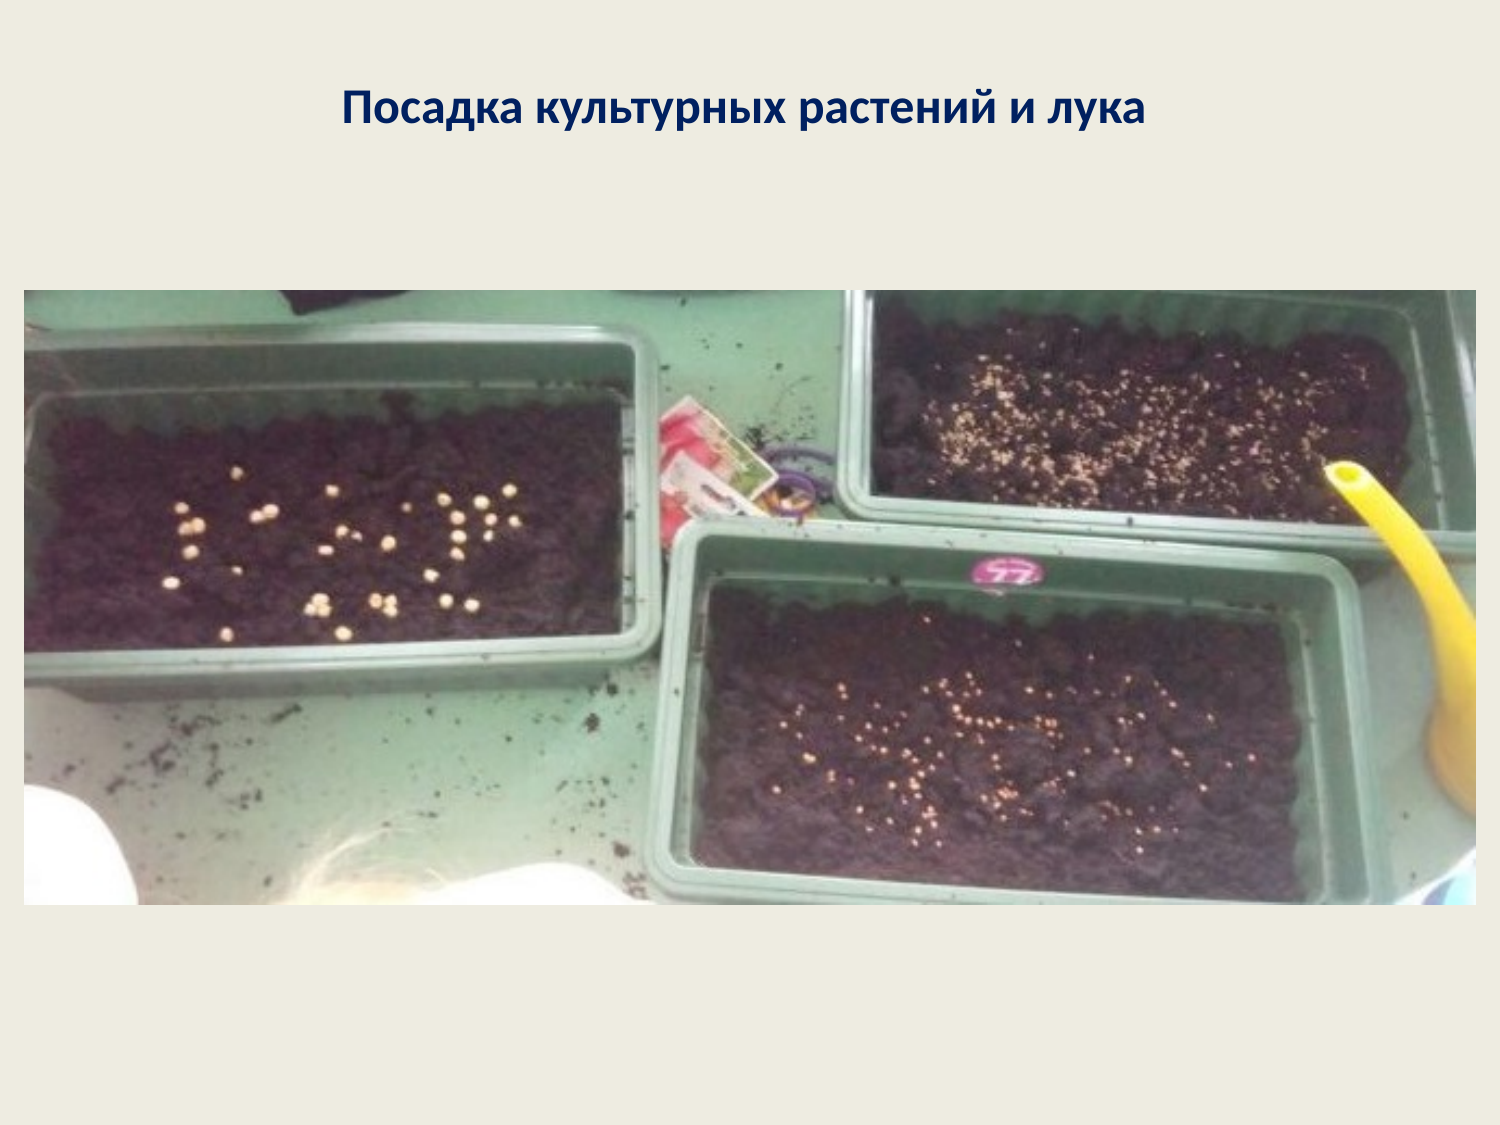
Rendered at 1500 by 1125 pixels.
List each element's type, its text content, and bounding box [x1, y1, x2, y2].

text_box Посадка культурных растений и лука [301, 66, 1187, 142]
picture [24, 290, 1476, 905]
